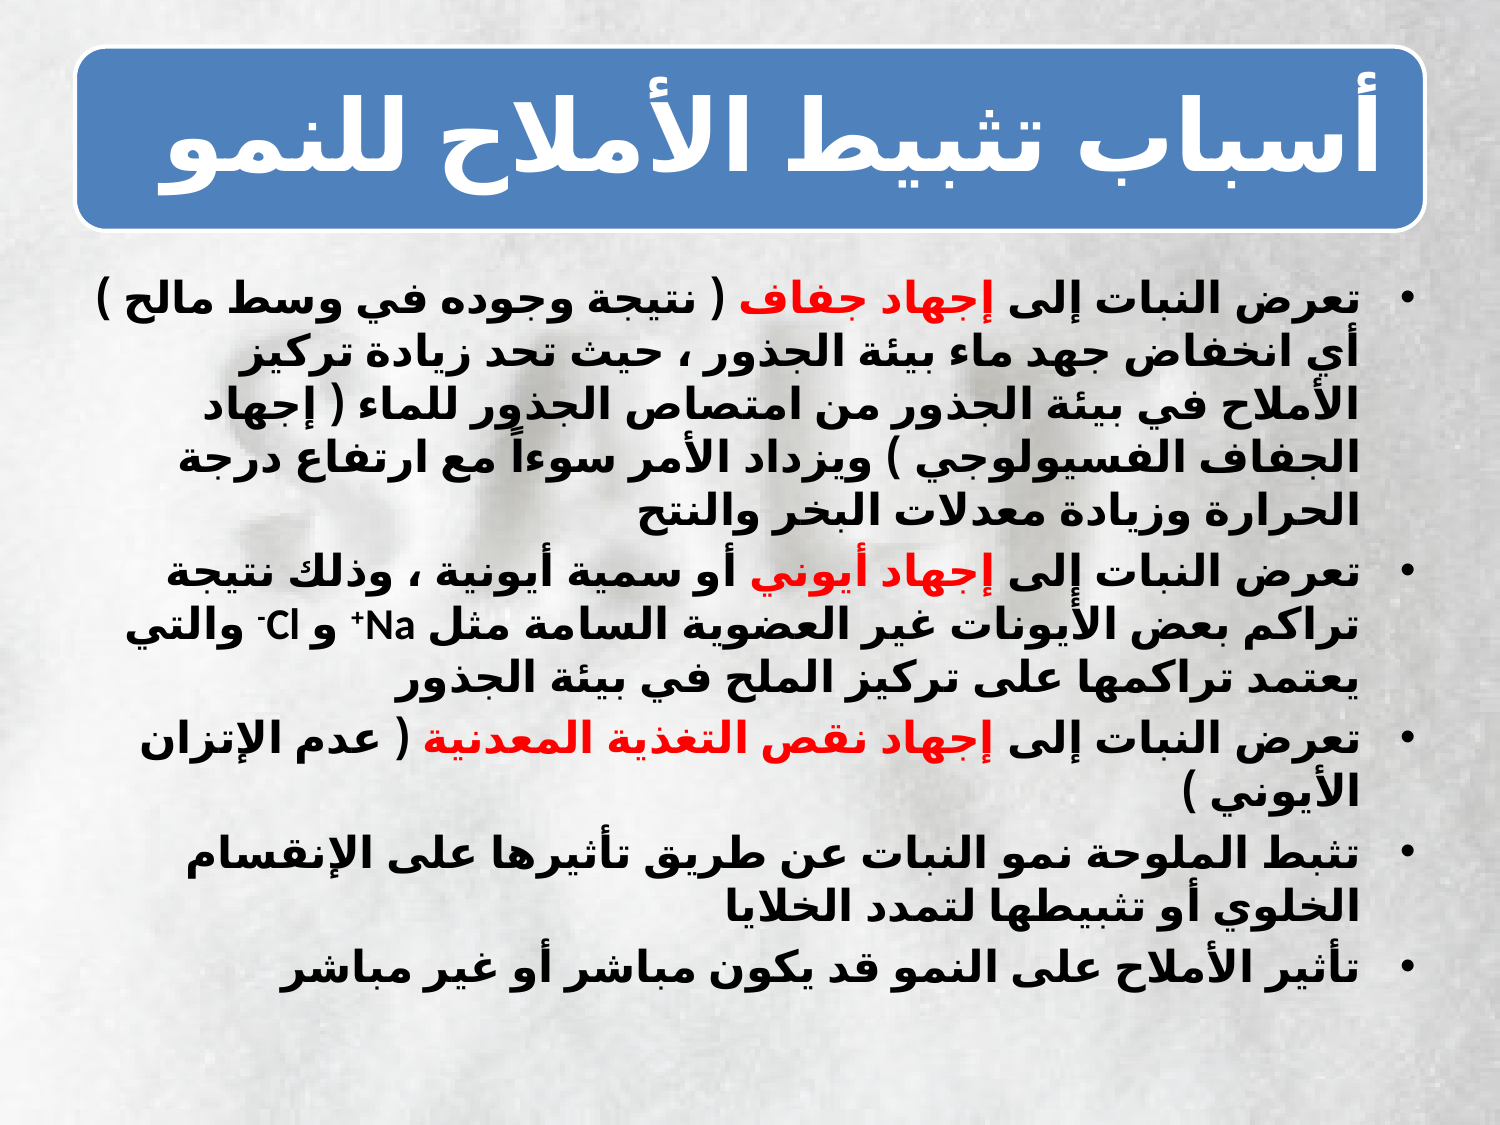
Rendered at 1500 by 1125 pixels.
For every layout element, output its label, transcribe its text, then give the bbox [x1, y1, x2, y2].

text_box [74, 44, 1426, 233]
list تعرض النبات إلى إجهاد جفاف ( نتيجة وجوده في وسط مالح ) أي انخفاض جهد ماء بيئة الجذور ، حيث تحد زيادة تركيز الأملاح في بيئة الجذور من امتصاص الجذور للماء ( إجهاد الجفاف الفسيولوجي ) ويزداد الأمر سوءاً مع ارتفاع درجة الحرارة وزيادة معدلات البخر والنتح تعرض النبات إلى إجهاد أيوني أو سمية أيونية ، وذلك نتيجة تراكم بعض الأيونات غير العضوية السامة مثل Na+ و Cl- والتي يعتمد تراكمها على تركيز الملح في بيئة الجذور تعرض النبات إلى إجهاد نقص التغذية المعدنية ( عدم الإتزان الأيوني ) تثبط الملوحة نمو النبات عن طريق تأثيرها على الإنقسام الخلوي أو تثبيطها لتمدد الخلايا تأثير الأملاح على النمو قد يكون مباشر أو غير مباشر [75, 262, 1425, 1005]
